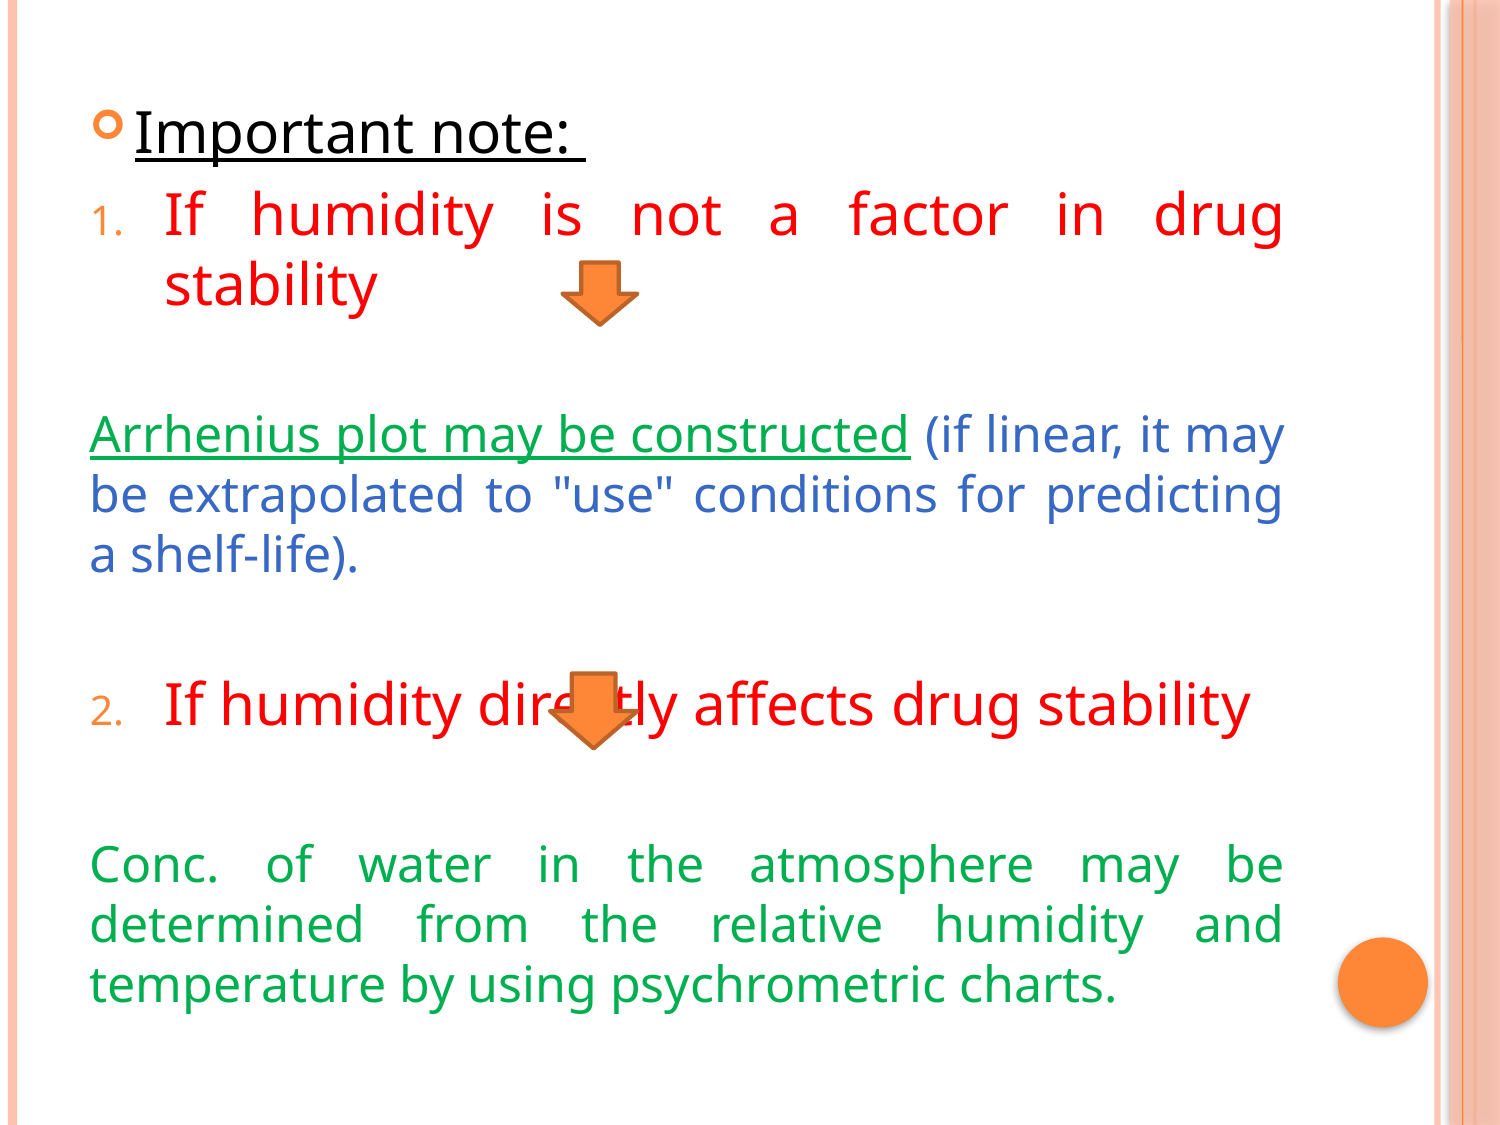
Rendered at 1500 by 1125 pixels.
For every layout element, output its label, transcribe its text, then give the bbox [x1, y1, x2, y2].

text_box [549, 261, 638, 749]
list Important note: If humidity is not a factor in drug stability Arrhenius plot may be constructed (if linear, it may be extrapolated to "use" conditions for predicting a shelf-life). If humidity directly affects drug stability Conc. of water in the atmosphere may be determined from the relative humidity and temperature by using psychrometric charts. [75, 87, 1300, 1013]
